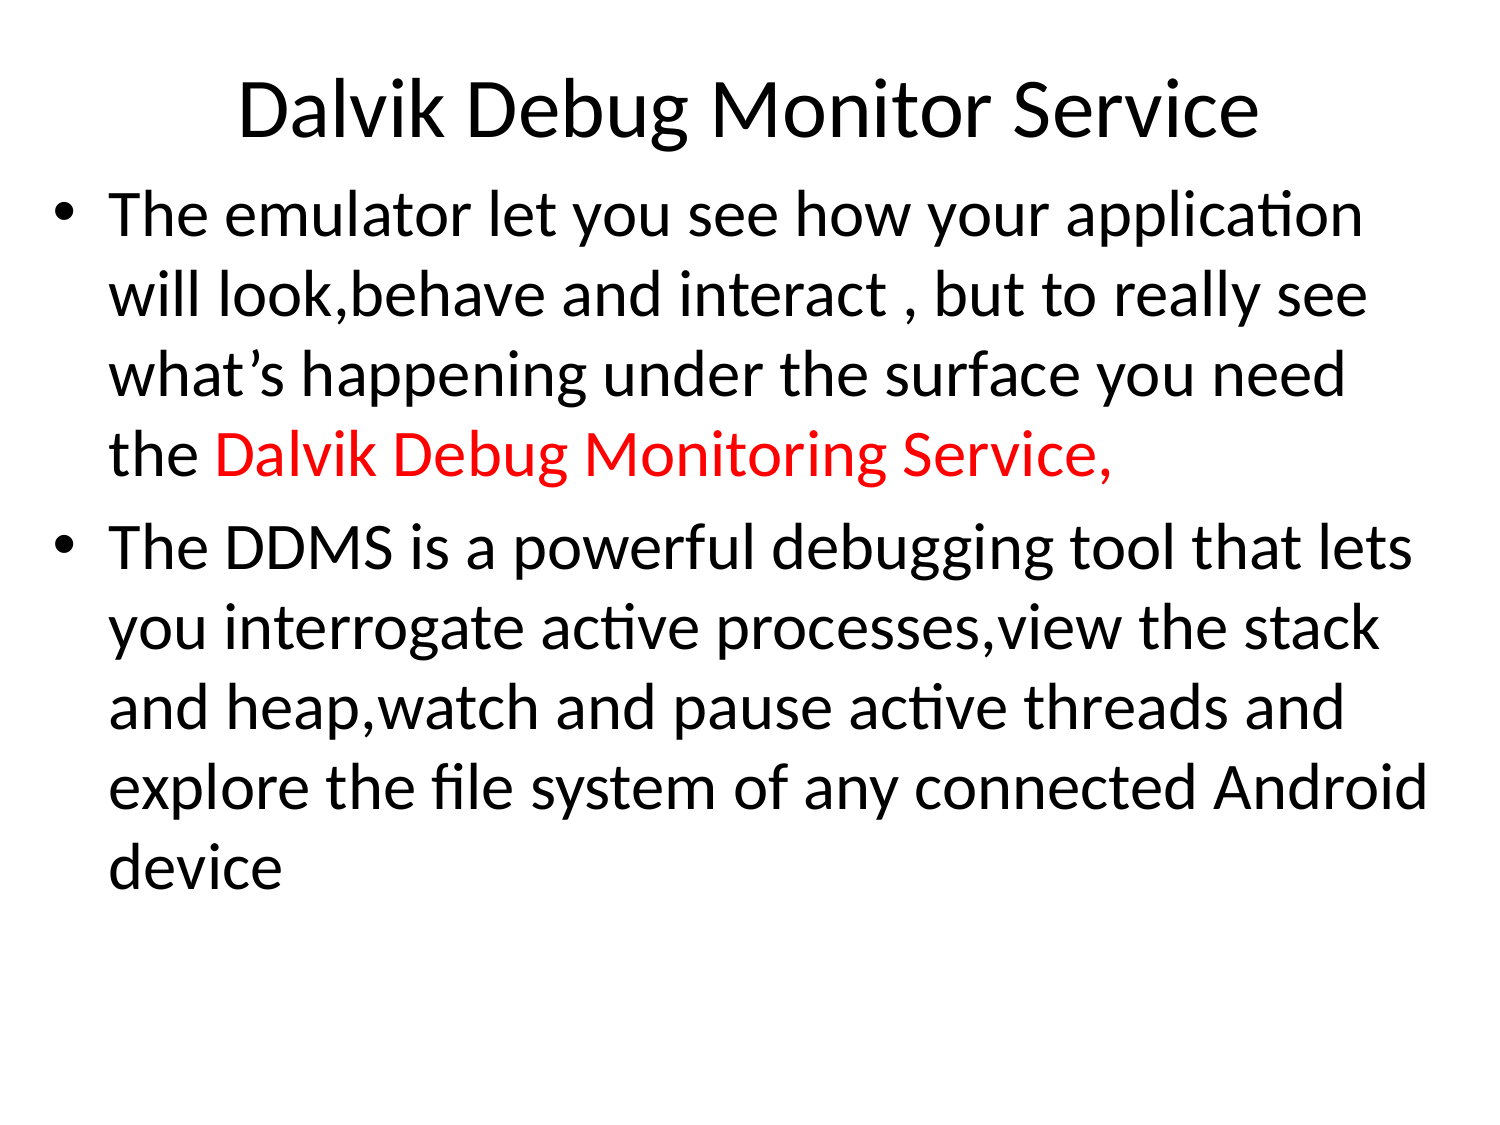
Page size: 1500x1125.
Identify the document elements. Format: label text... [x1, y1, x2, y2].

title Dalvik Debug Monitor Service [75, 45, 1425, 162]
list The emulator let you see how your application will look,behave and interact , but to really see what’s happening under the surface you need the Dalvik Debug Monitoring Service, The DDMS is a powerful debugging tool that lets you interrogate active processes,view the stack and heap,watch and pause active threads and explore the file system of any connected Android device [37, 162, 1463, 1075]
